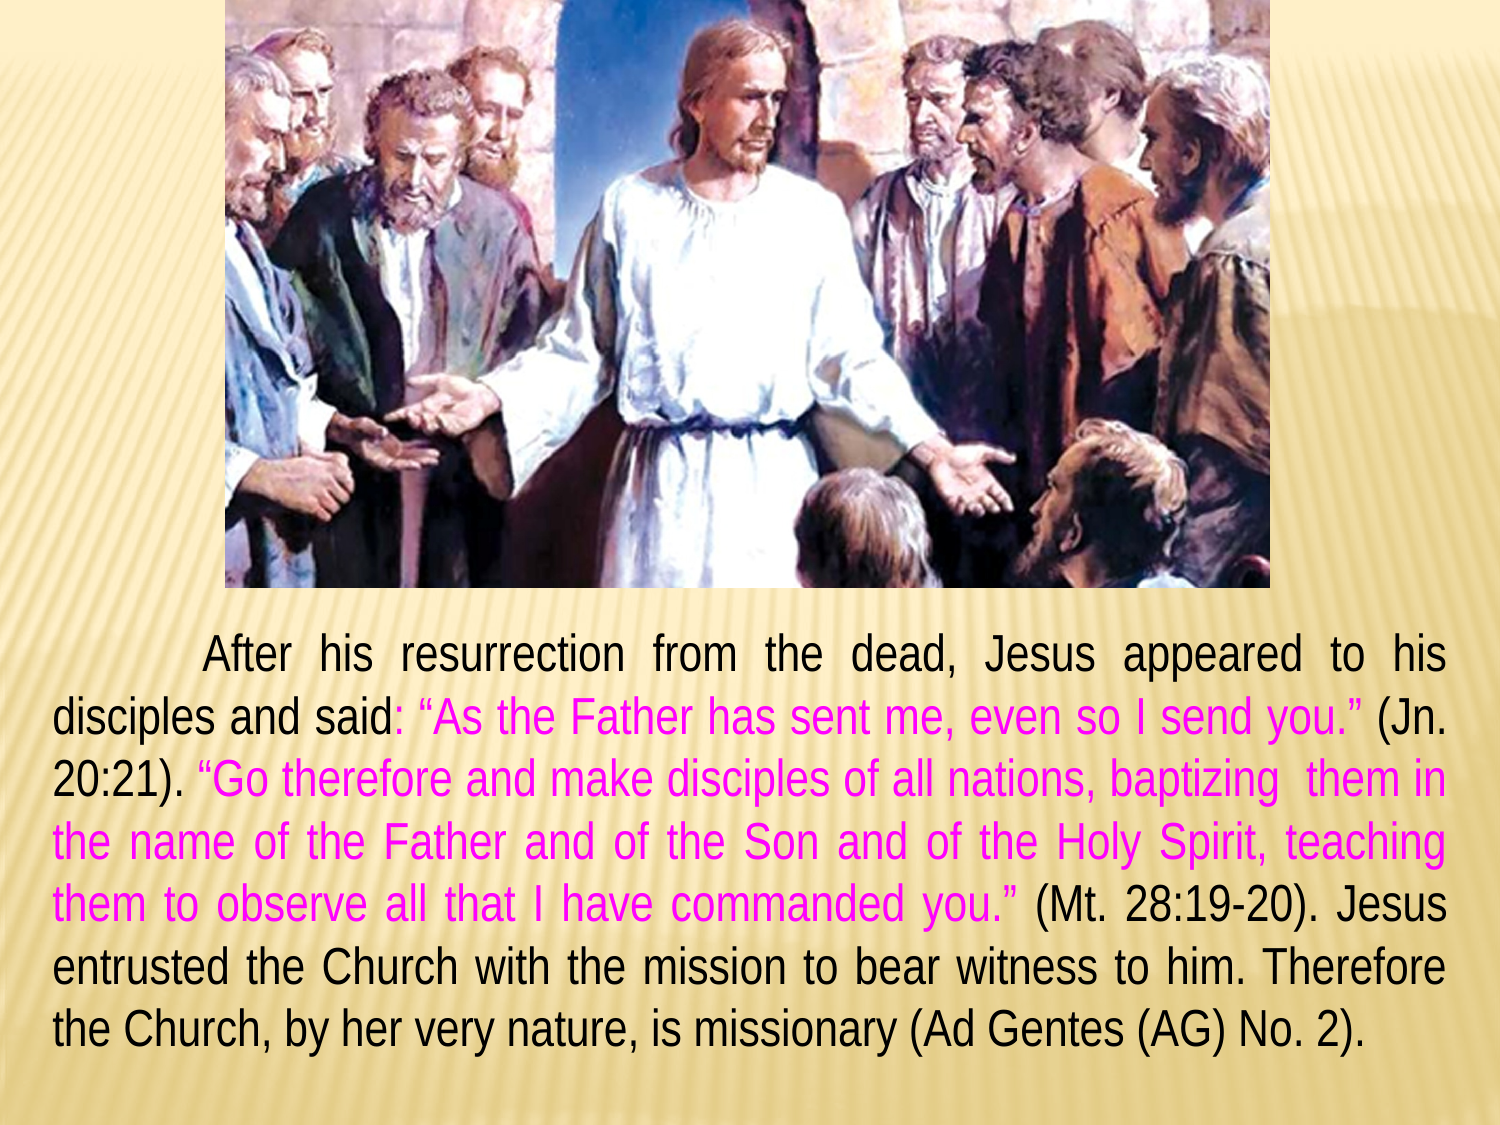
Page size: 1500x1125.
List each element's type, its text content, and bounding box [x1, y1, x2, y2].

text_box After his resurrection from the dead, Jesus appeared to his disciples and said: “As the Father has sent me, even so I send you.” (Jn. 20:21). “Go therefore and make disciples of all nations, baptizing them in the name of the Father and of the Son and of the Holy Spirit, teaching them to observe all that I have commanded you.” (Mt. 28:19-20). Jesus entrusted the Church with the mission to bear witness to him. Therefore the Church, by her very nature, is missionary (Ad Gentes (AG) No. 2). [37, 612, 1463, 1065]
picture [224, 0, 1270, 588]
